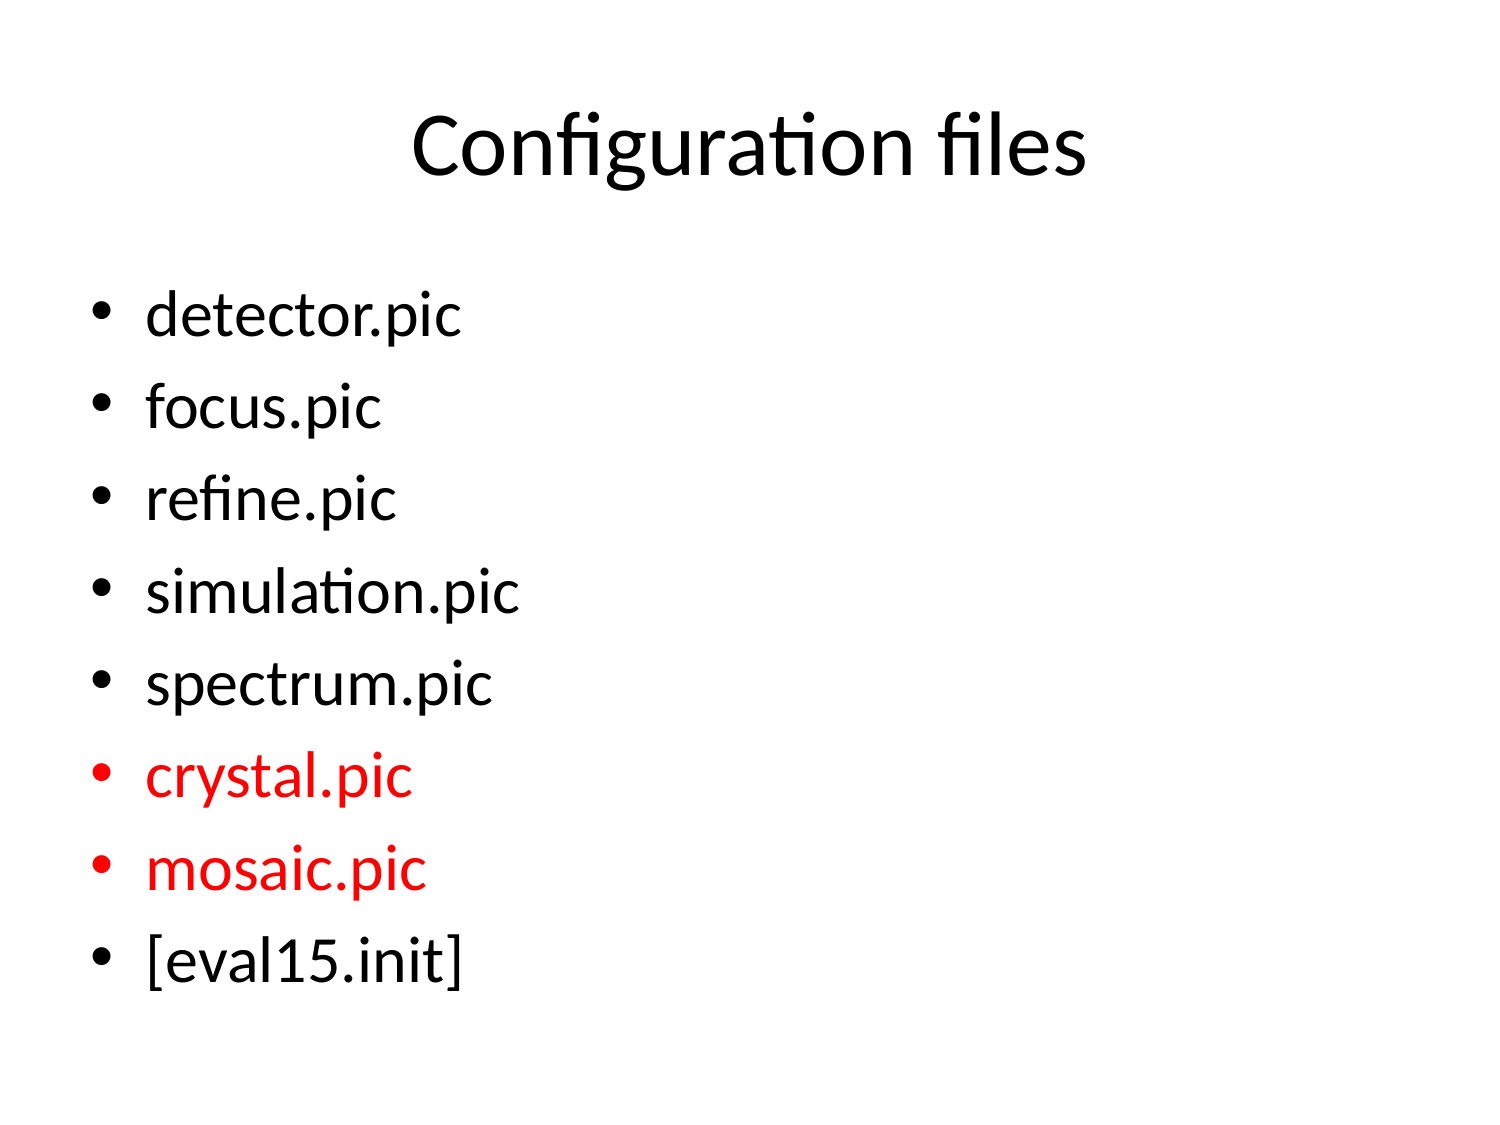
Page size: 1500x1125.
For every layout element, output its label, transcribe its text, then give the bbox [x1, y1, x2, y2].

list detector.pic focus.pic refine.pic simulation.pic spectrum.pic crystal.pic mosaic.pic [eval15.init] [75, 262, 1425, 1005]
title Configuration files [75, 45, 1425, 233]
